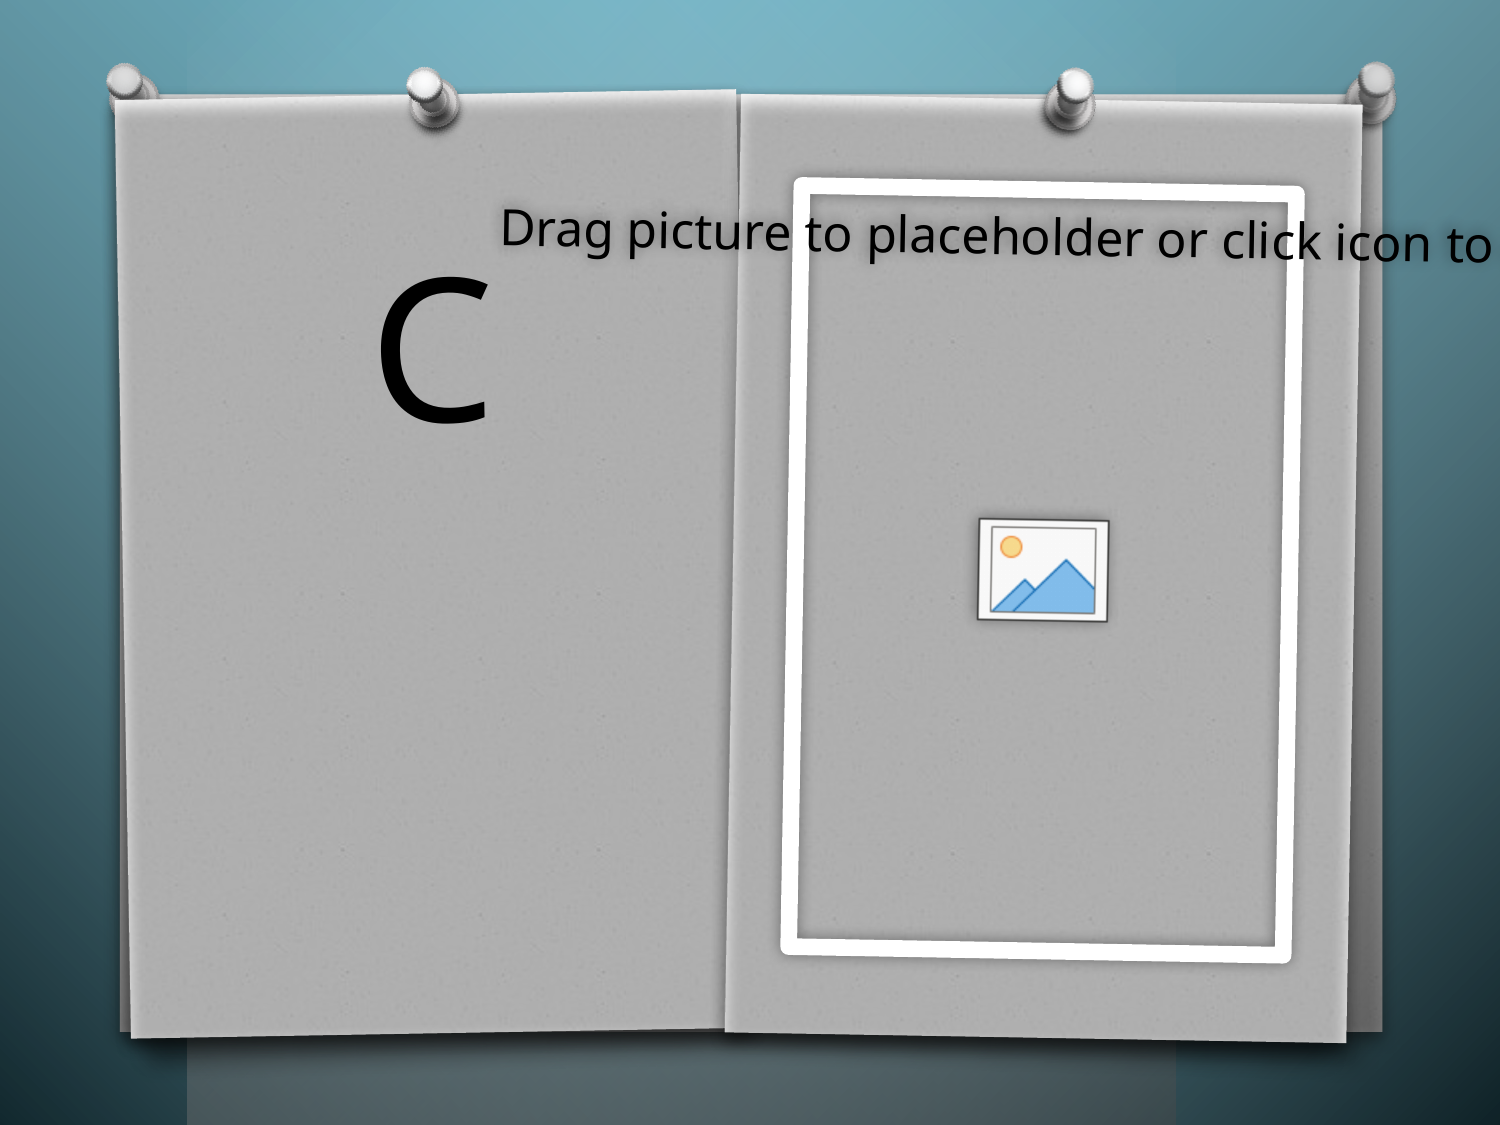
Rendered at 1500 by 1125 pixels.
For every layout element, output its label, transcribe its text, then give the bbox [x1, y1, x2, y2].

picture [1016, 41, 1138, 162]
picture [803, 197, 1282, 943]
picture [375, 33, 497, 157]
title C [179, 222, 687, 475]
